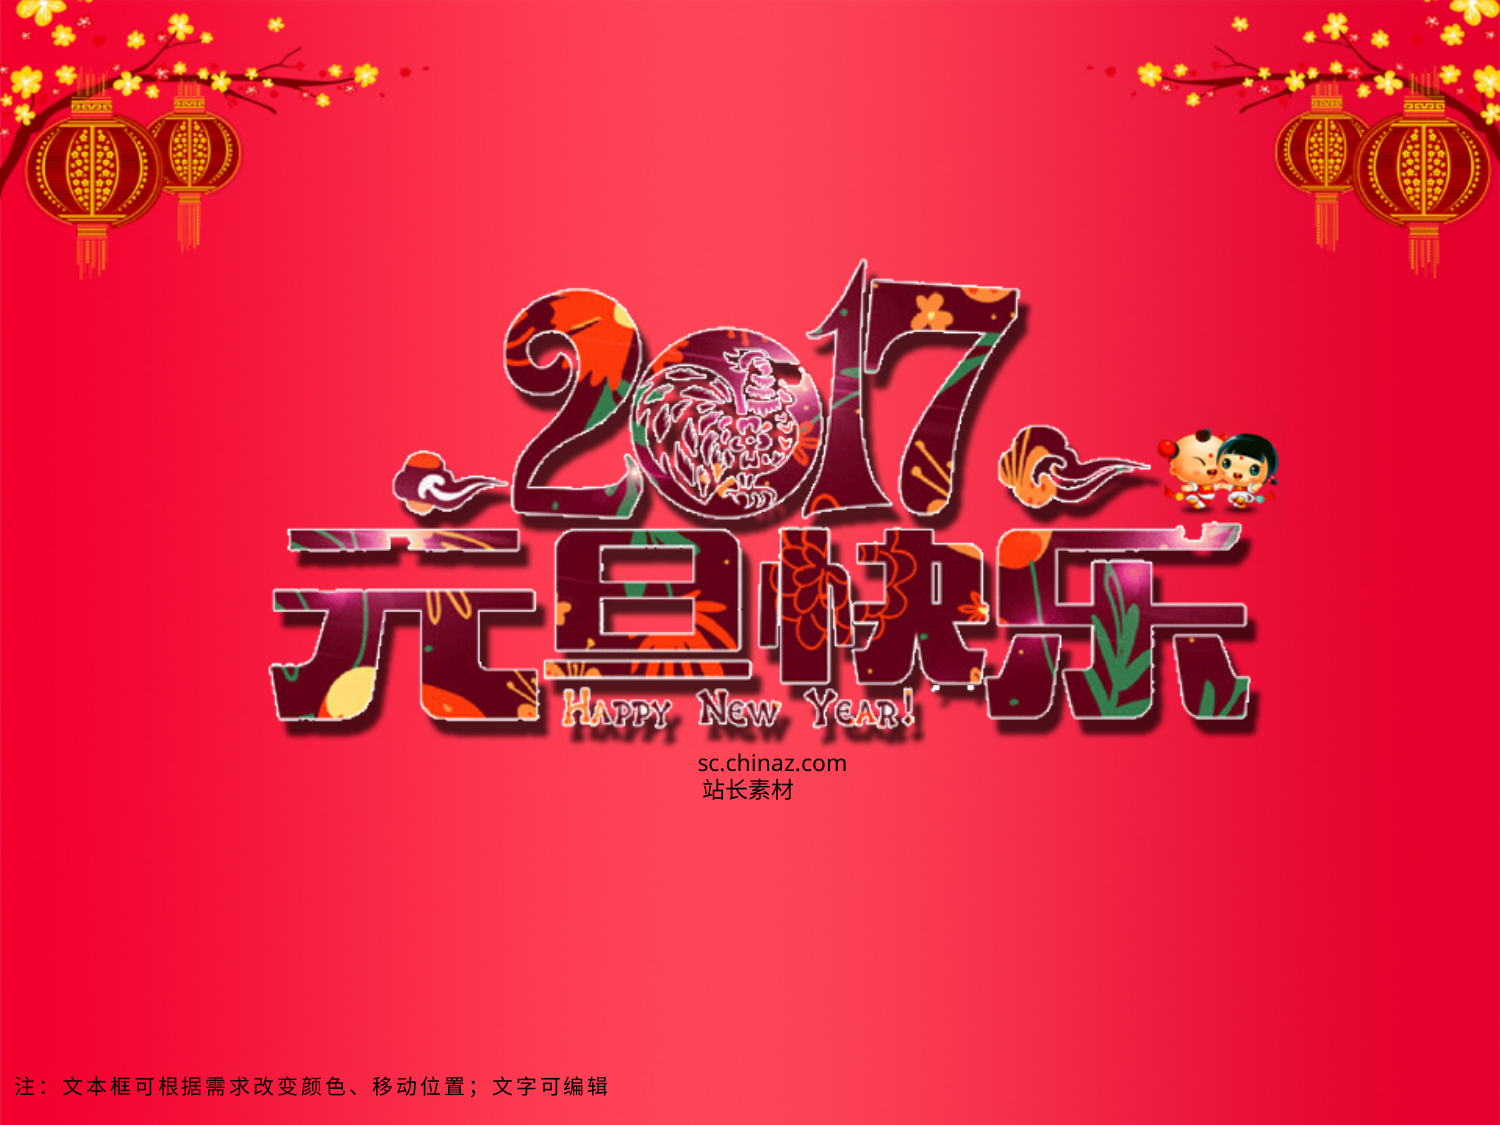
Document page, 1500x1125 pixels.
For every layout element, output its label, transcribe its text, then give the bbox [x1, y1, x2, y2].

picture [0, 0, 1500, 1125]
text_box sc.chinaz.com 站长素材 [550, 740, 985, 866]
text_box 注：文本框可根据需求改变颜色、移动位置；文字可编辑 [0, 1066, 633, 1125]
